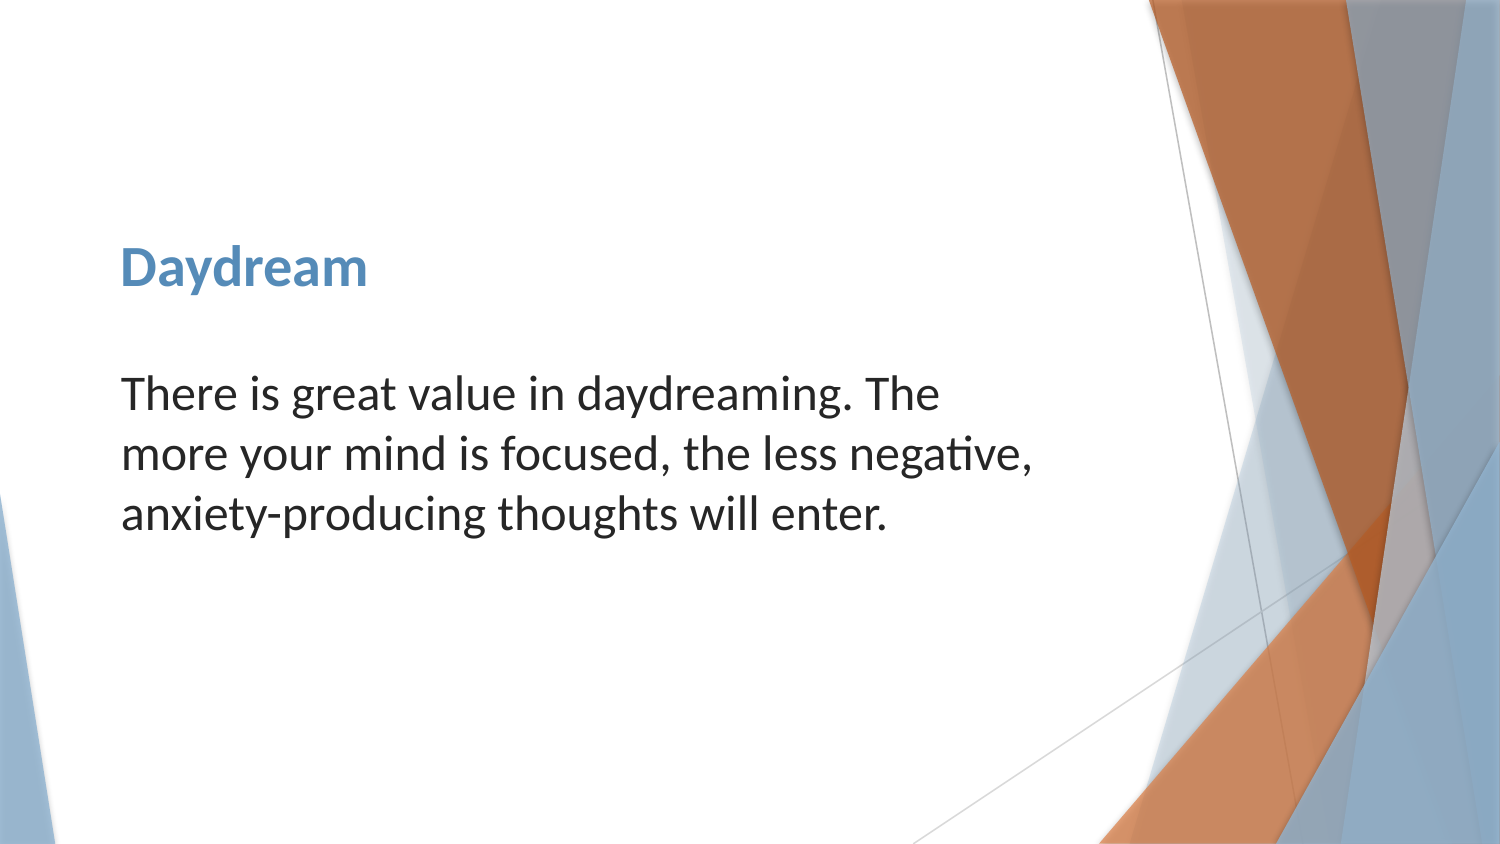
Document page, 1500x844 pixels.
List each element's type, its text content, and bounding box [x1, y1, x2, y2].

title Daydream [105, 221, 1164, 320]
list There is great value in daydreaming. The more your mind is focused, the less negative, anxiety-producing thoughts will enter. [105, 352, 1068, 576]
